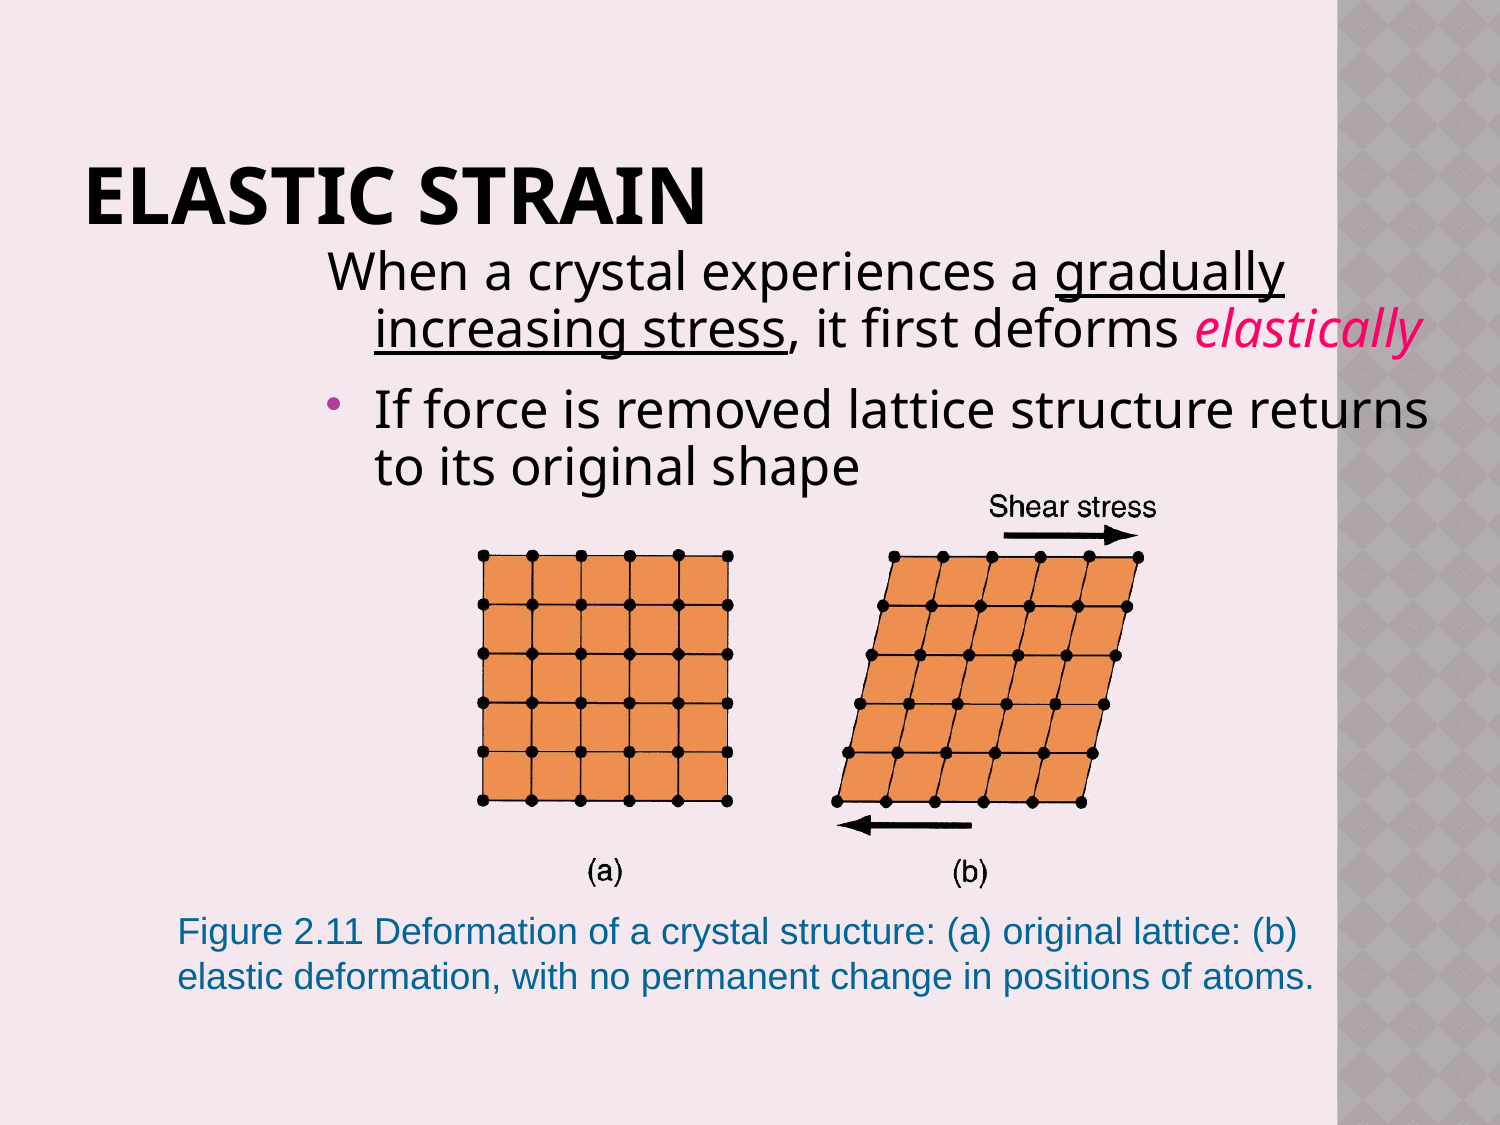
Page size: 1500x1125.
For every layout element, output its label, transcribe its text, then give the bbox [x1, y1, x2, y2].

text_box Figure 2.11 Deformation of a crystal structure: (a) original lattice: (b) elastic deformation, with no permanent change in positions of atoms. [162, 899, 1375, 1005]
title Elastic Strain [75, 52, 1263, 240]
list When a crystal experiences a gradually increasing stress, it first deforms elastically If force is removed lattice structure returns to its original shape [312, 237, 1450, 513]
picture [462, 486, 1176, 895]
